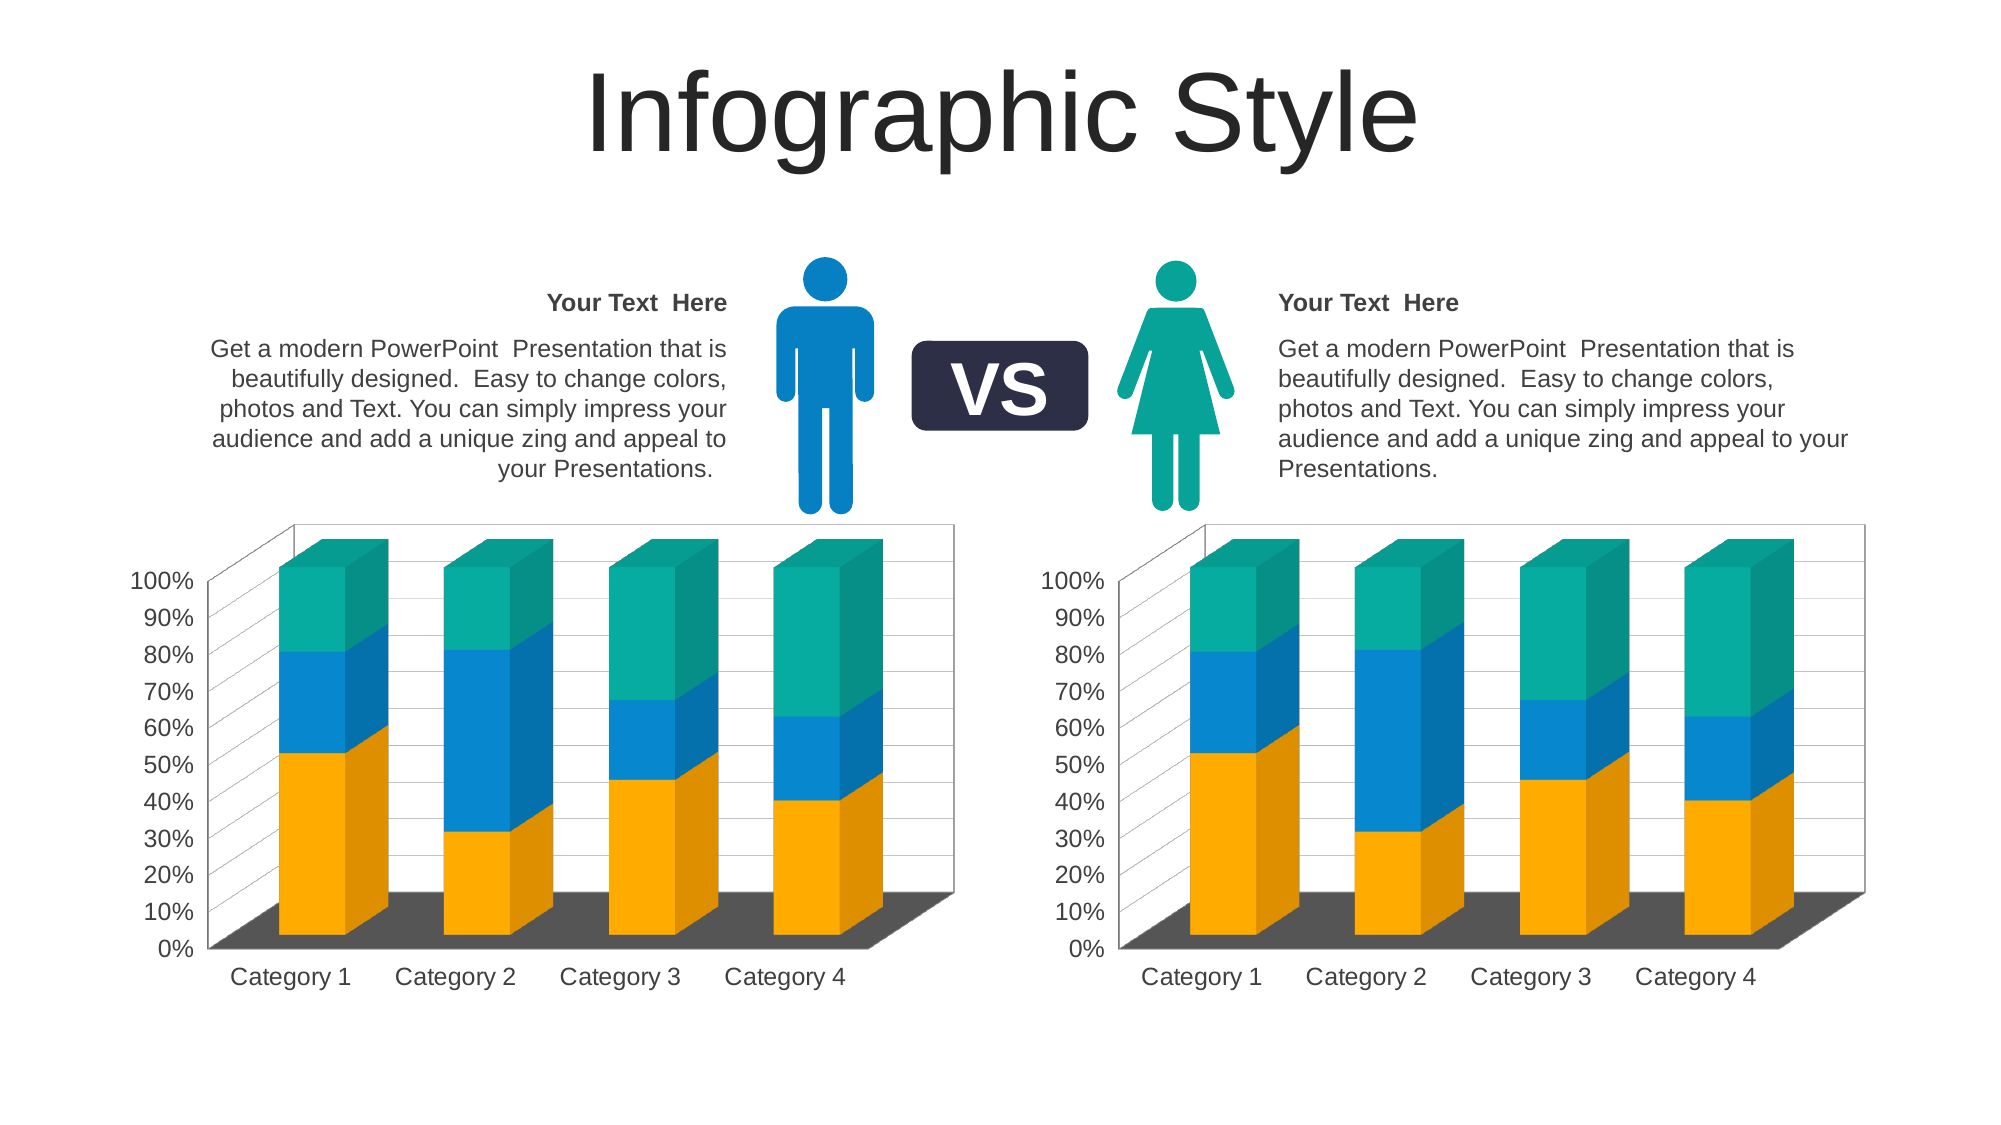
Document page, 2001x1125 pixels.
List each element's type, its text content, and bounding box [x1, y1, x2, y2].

chart [1023, 510, 1883, 1004]
text_box [1075, 339, 1090, 432]
text_box [1116, 306, 1236, 510]
text_box [1154, 259, 1198, 303]
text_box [144, 279, 743, 493]
text_box [910, 339, 925, 432]
text_box VS [925, 333, 1075, 439]
list Infographic Style [53, 55, 1952, 175]
chart [112, 510, 972, 1004]
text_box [1263, 279, 1866, 493]
text_box [802, 256, 849, 303]
text_box [775, 305, 876, 510]
